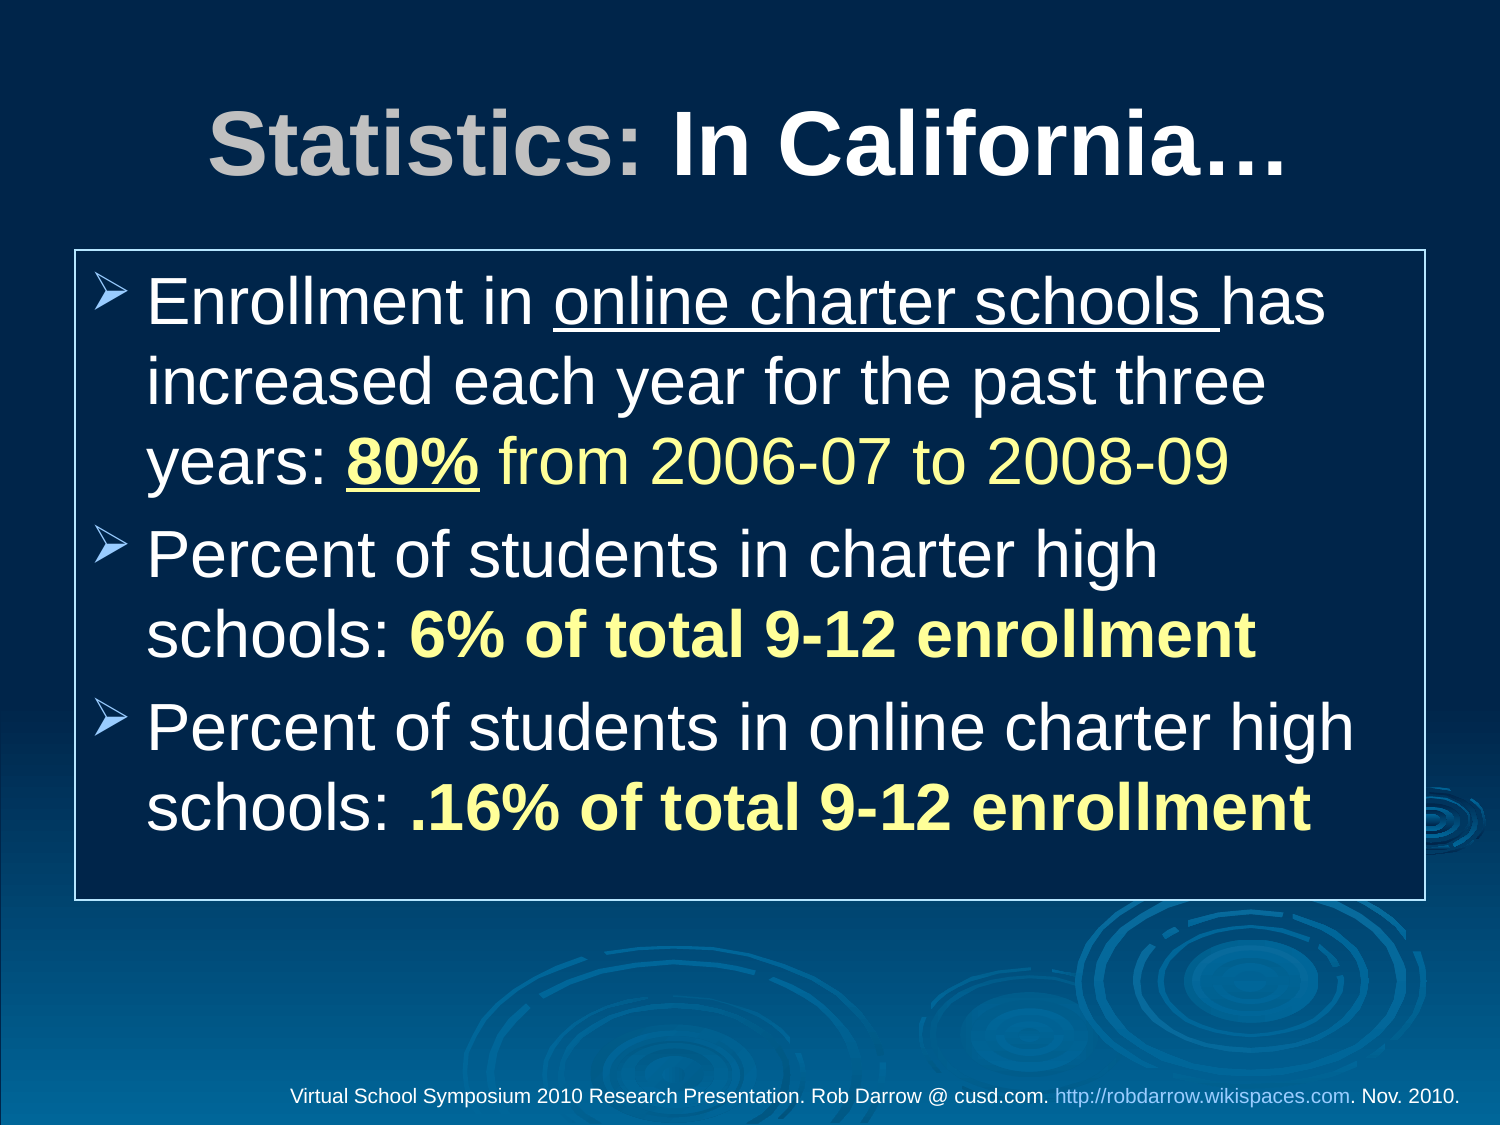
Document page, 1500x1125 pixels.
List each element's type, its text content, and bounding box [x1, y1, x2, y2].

list Enrollment in online charter schools has increased each year for the past three years: 80% from 2006-07 to 2008-09 Percent of students in charter high schools: 6% of total 9-12 enrollment Percent of students in online charter high schools: .16% of total 9-12 enrollment [74, 249, 1426, 901]
title Statistics: In California… [74, 45, 1426, 233]
